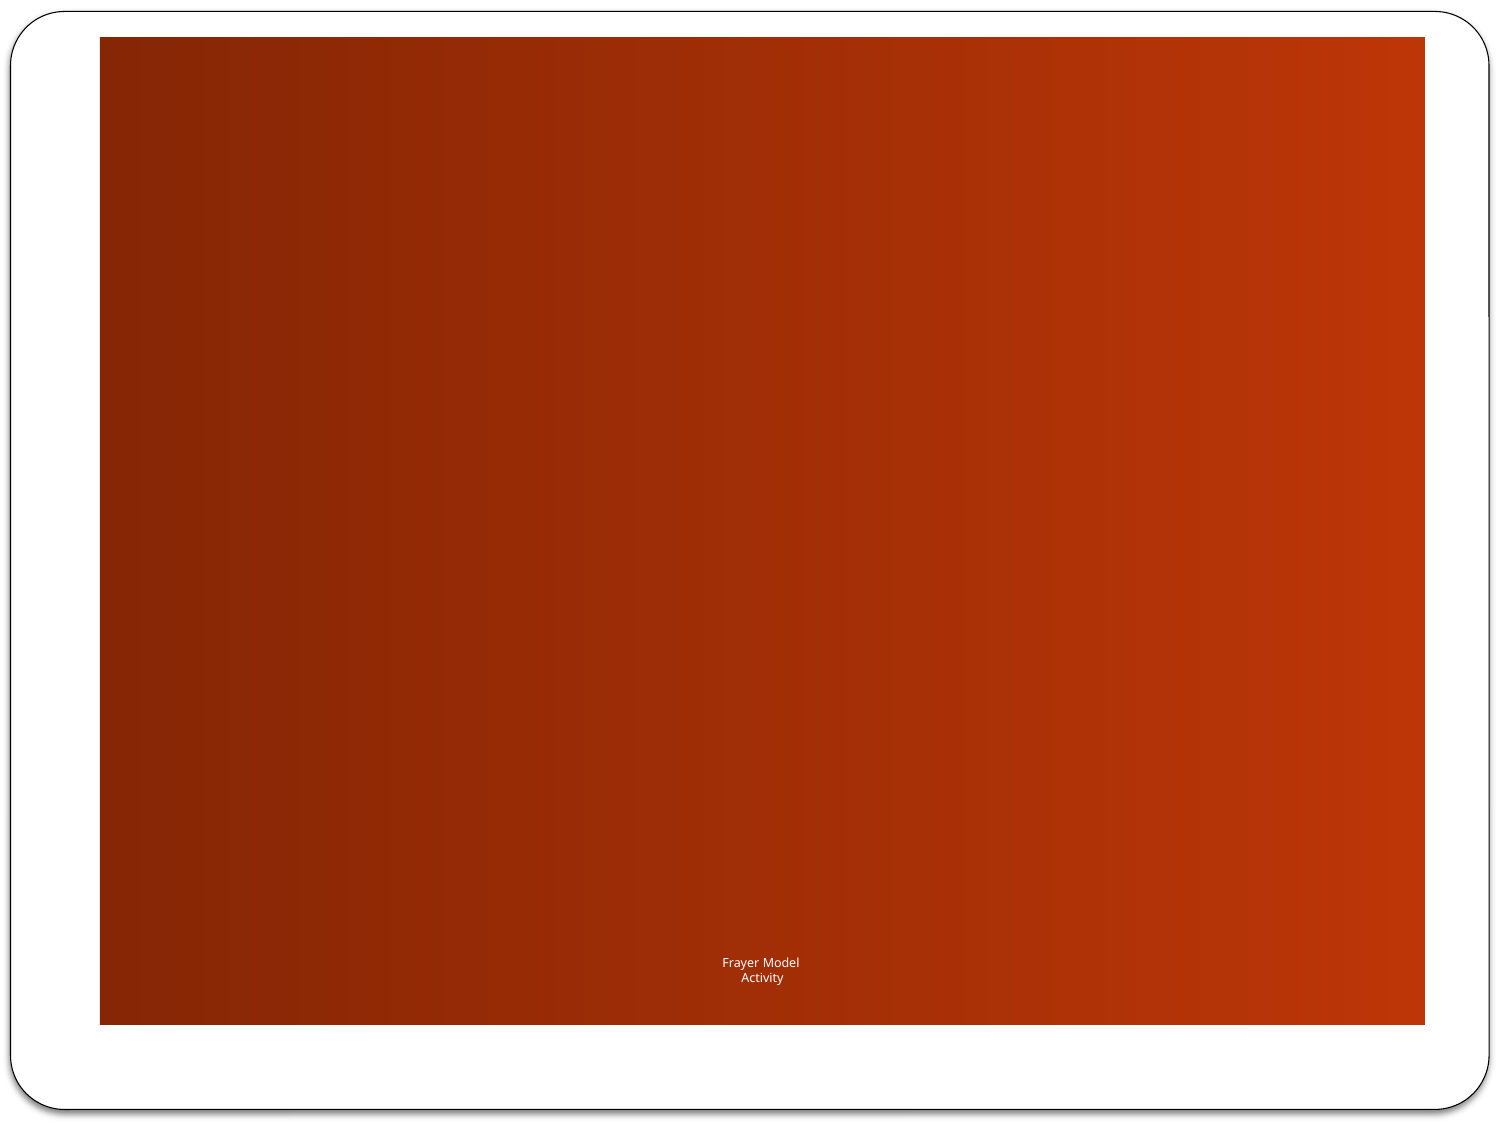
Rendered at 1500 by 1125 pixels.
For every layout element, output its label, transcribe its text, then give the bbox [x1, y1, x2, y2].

title Frayer Model Activity [99, 37, 1425, 1025]
